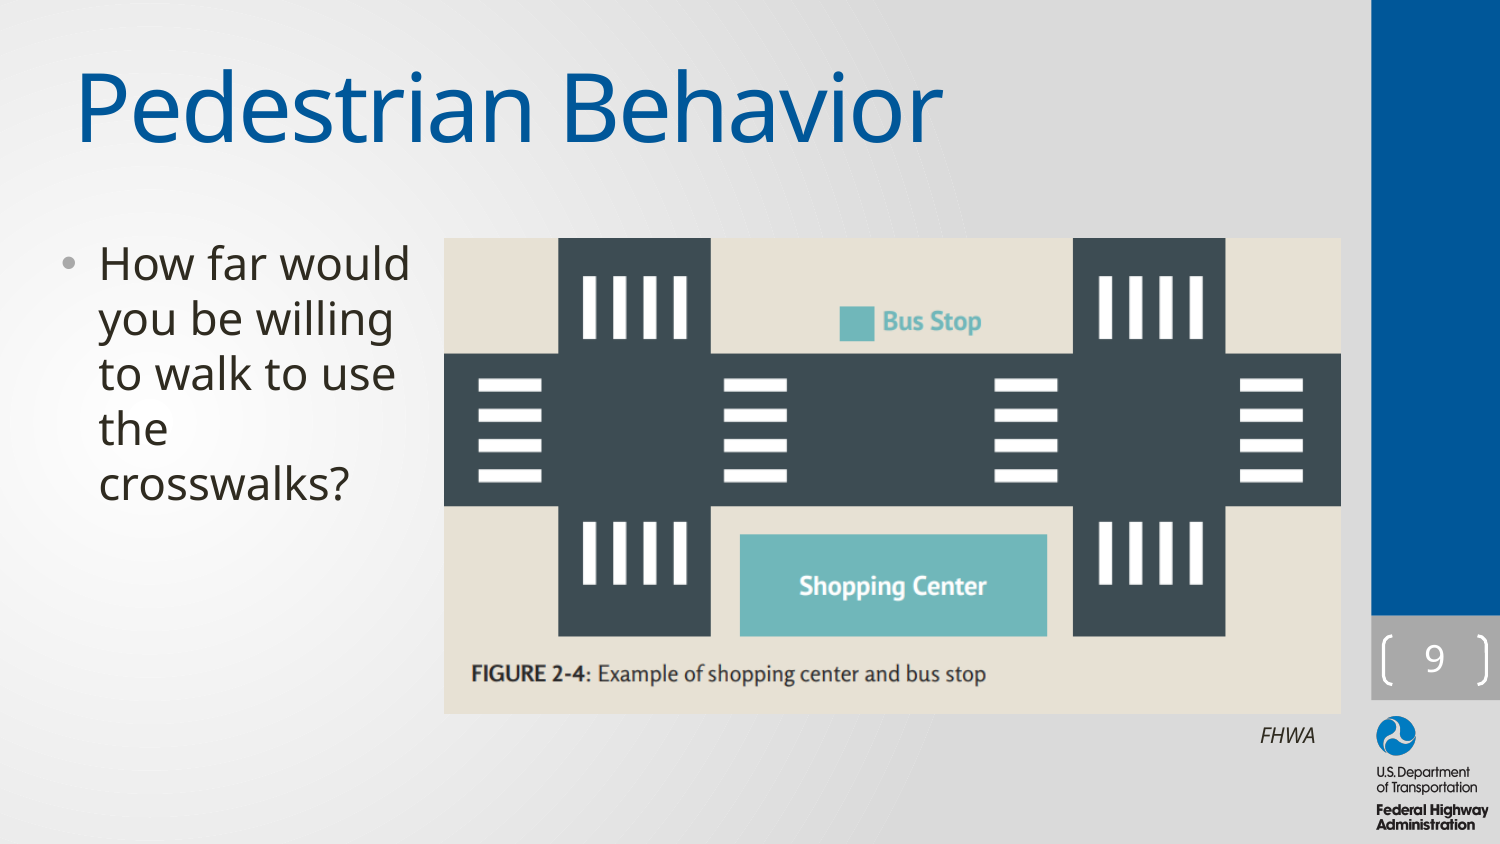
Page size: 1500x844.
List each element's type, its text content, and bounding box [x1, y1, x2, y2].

slide_number 9 [1381, 634, 1488, 687]
title Pedestrian Behavior [58, 33, 1309, 175]
text_box How far would you be willing to walk to use the crosswalks? [27, 227, 435, 714]
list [444, 238, 1341, 715]
text_box FHWA [815, 721, 1331, 755]
